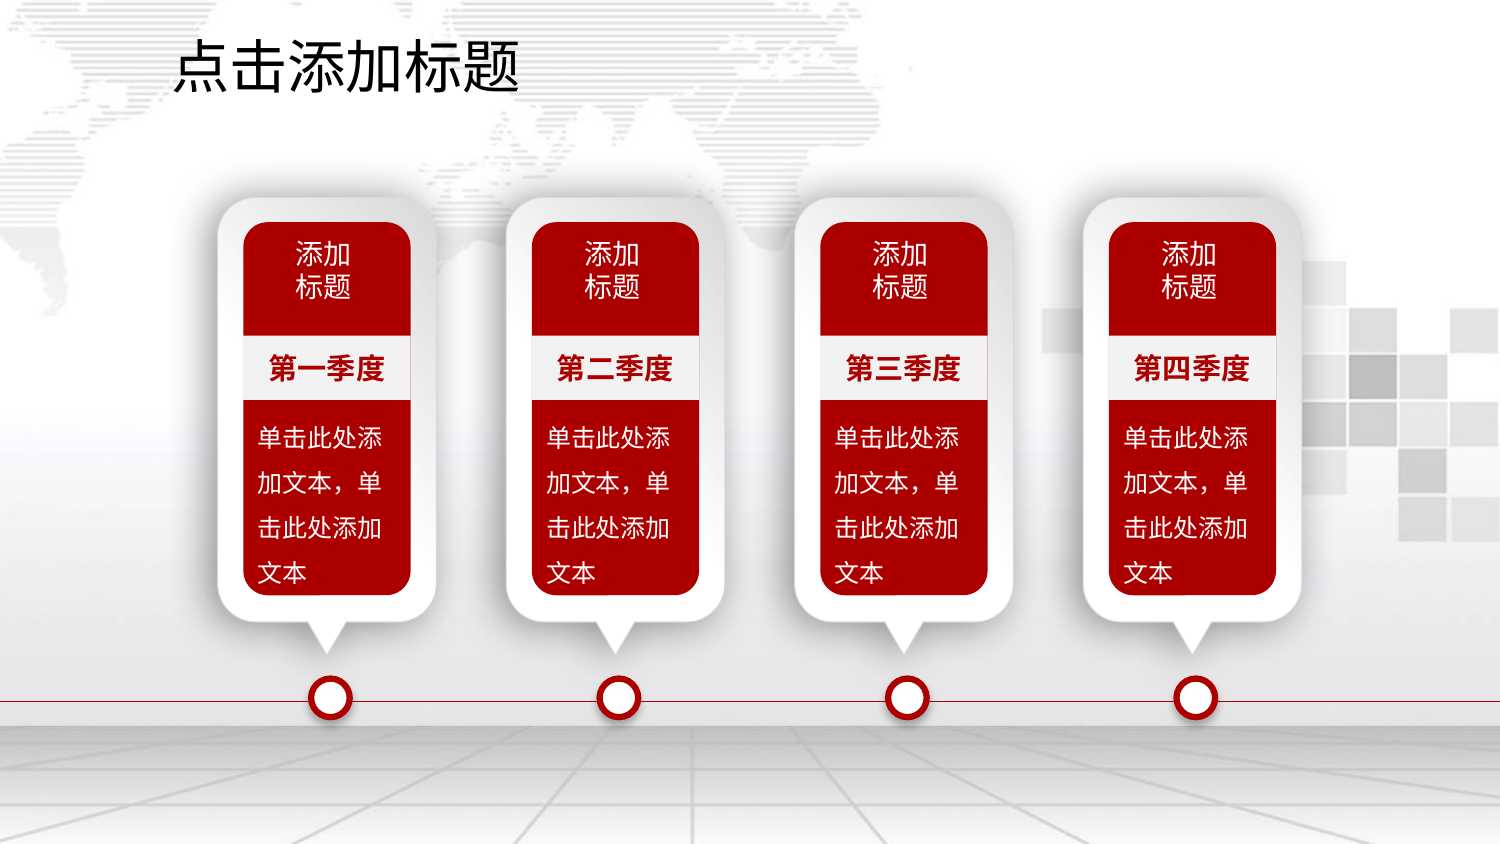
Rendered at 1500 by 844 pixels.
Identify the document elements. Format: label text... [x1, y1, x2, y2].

text_box [310, 677, 351, 701]
text_box [1175, 702, 1216, 719]
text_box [1083, 197, 1302, 656]
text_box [217, 197, 437, 656]
text_box [887, 677, 928, 701]
text_box [599, 702, 639, 719]
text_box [794, 197, 1014, 656]
text_box [887, 702, 928, 719]
text_box [310, 702, 351, 719]
text_box 点击添加标题 [156, 22, 600, 108]
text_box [506, 197, 725, 656]
picture [0, 702, 1500, 844]
picture [0, 0, 1500, 701]
text_box [598, 677, 640, 701]
text_box [1175, 677, 1217, 701]
